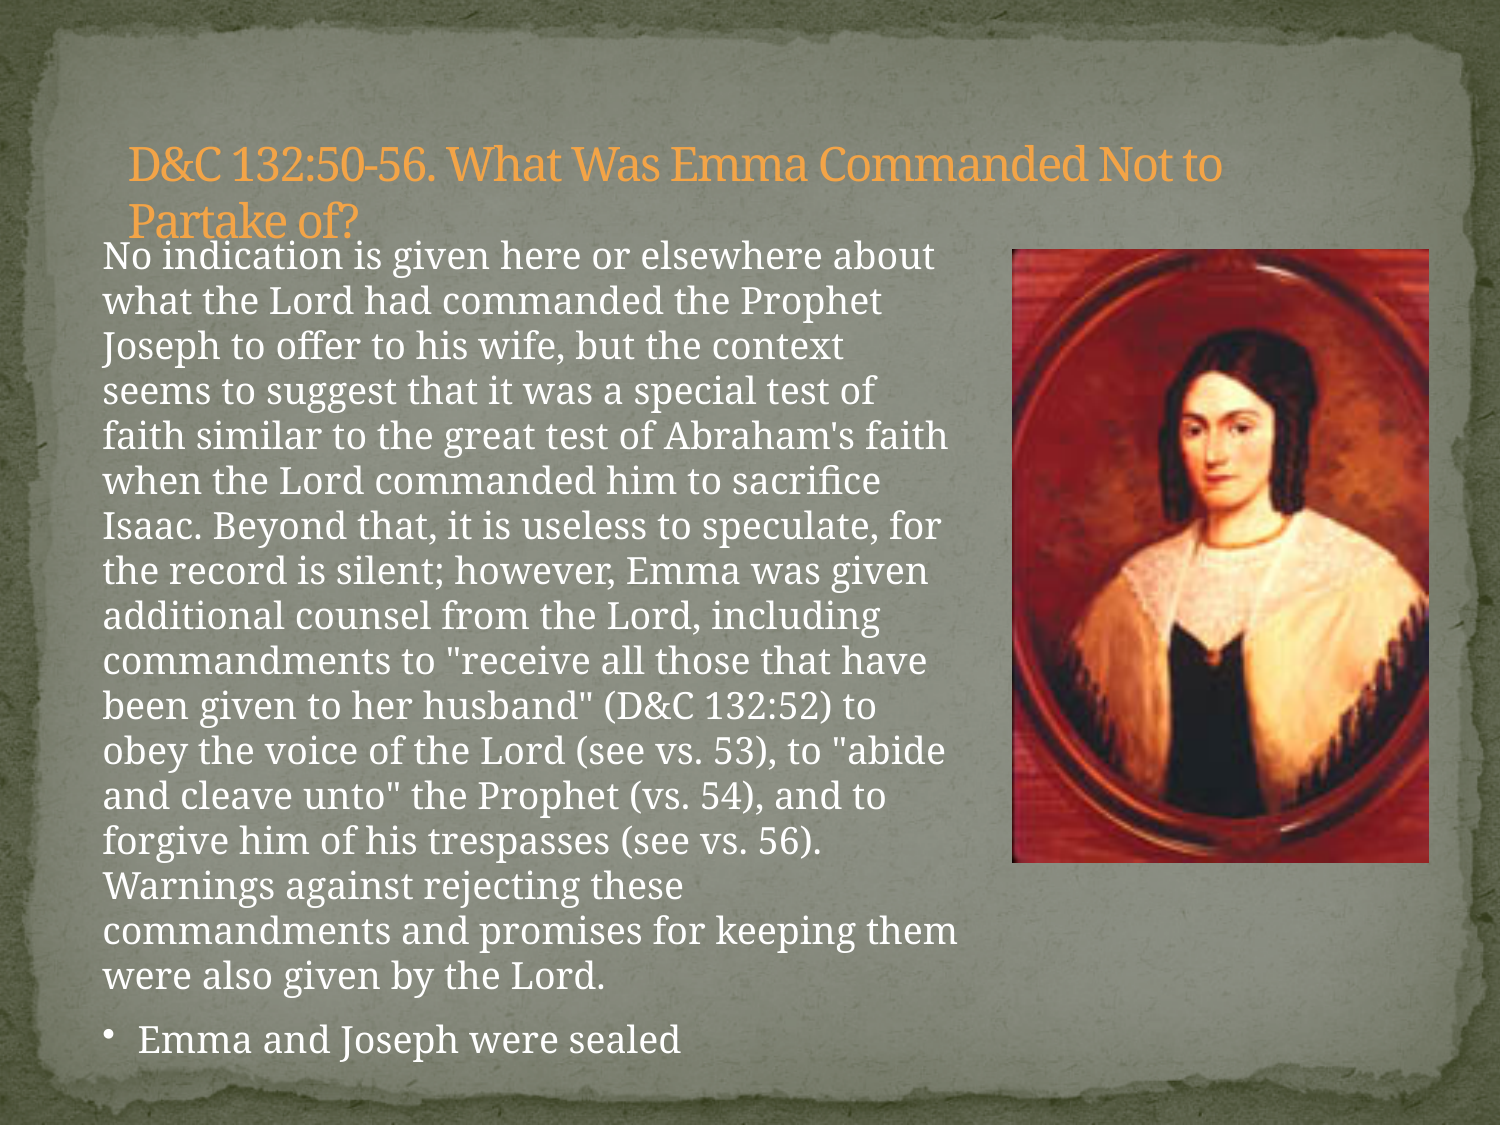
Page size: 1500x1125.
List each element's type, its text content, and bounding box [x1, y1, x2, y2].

title D&C 132:50-56. What Was Emma Commanded Not to Partake of? [112, 124, 1388, 313]
text_box No indication is given here or elsewhere about what the Lord had commanded the Prophet Joseph to offer to his wife, but the context seems to suggest that it was a special test of faith similar to the great test of Abraham's faith when the Lord commanded him to sacrifice Isaac. Beyond that, it is useless to speculate, for the record is silent; however, Emma was given additional counsel from the Lord, including commandments to "receive all those that have been given to her husband" (D&C 132:52) to obey the voice of the Lord (see vs. 53), to "abide and cleave unto" the Prophet (vs. 54), and to forgive him of his trespasses (see vs. 56). Warnings against rejecting these commandments and promises for keeping them were also given by the Lord. Emma and Joseph were sealed [87, 224, 975, 1069]
picture [1012, 249, 1429, 863]
